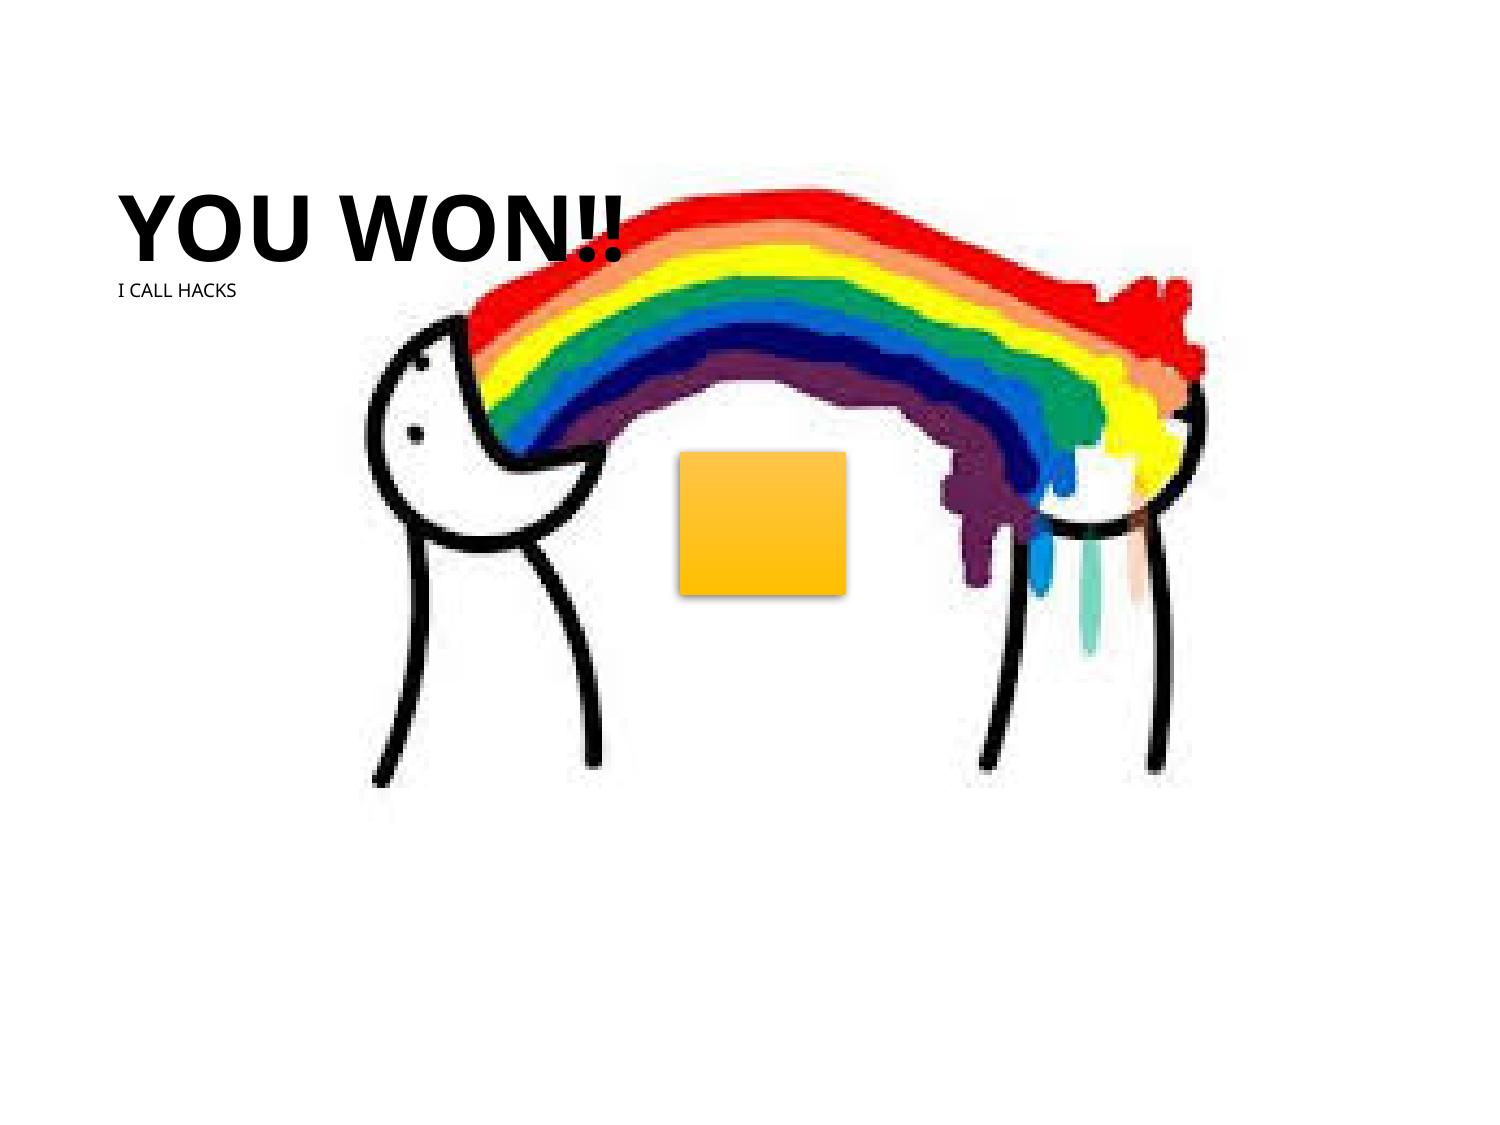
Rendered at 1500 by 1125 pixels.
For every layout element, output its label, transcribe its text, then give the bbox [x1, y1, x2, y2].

title YOU WON!! I CALL HACKS [103, 59, 1397, 424]
picture [221, 130, 1344, 901]
